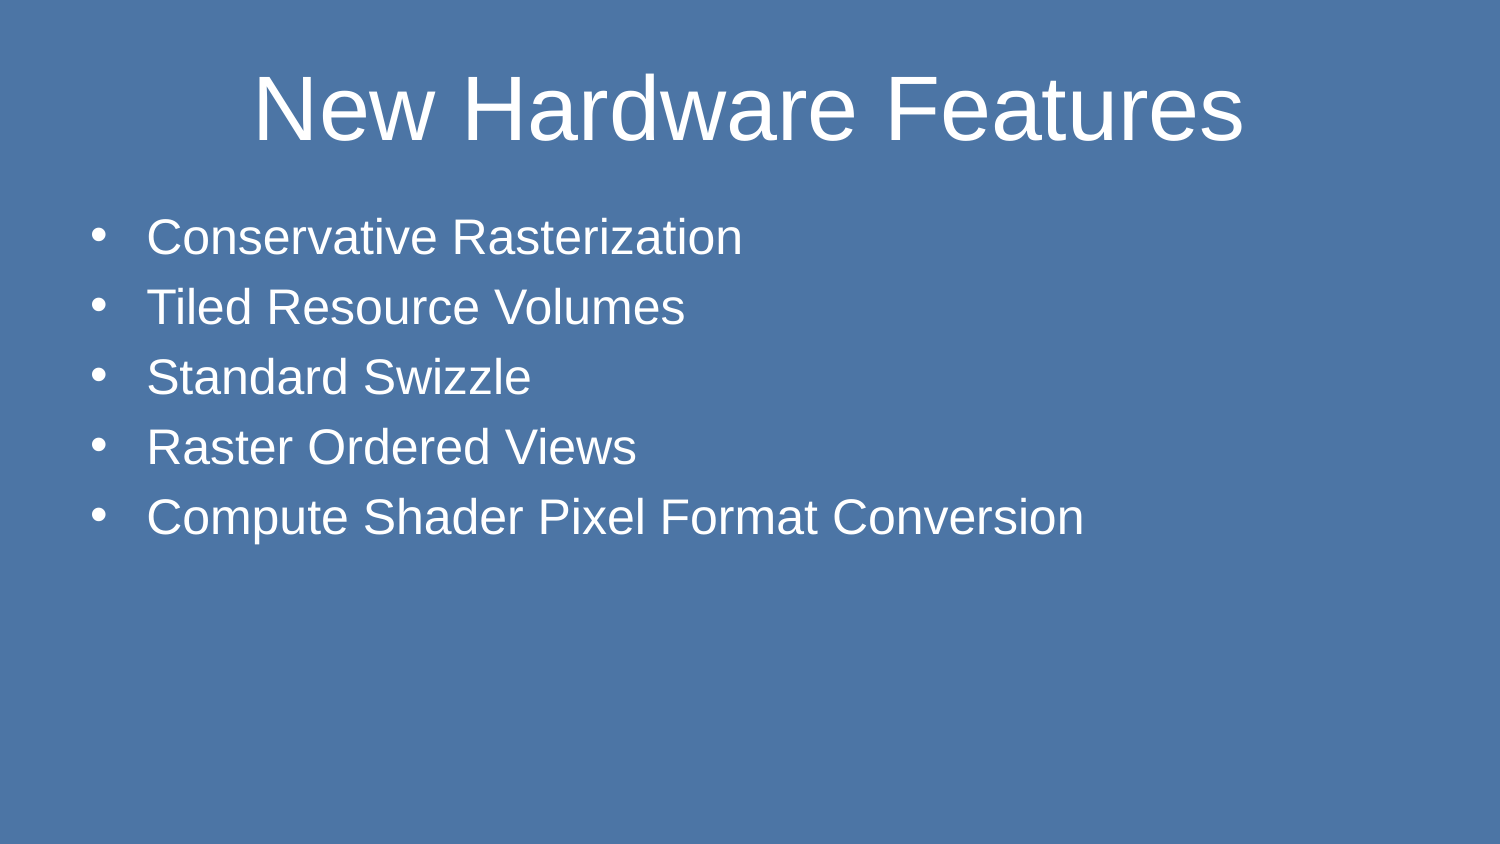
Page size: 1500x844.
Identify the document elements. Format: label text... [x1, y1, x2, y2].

list Conservative Rasterization Tiled Resource Volumes Standard Swizzle Raster Ordered Views Compute Shader Pixel Format Conversion [75, 196, 1425, 754]
title New Hardware Features [75, 33, 1425, 175]
